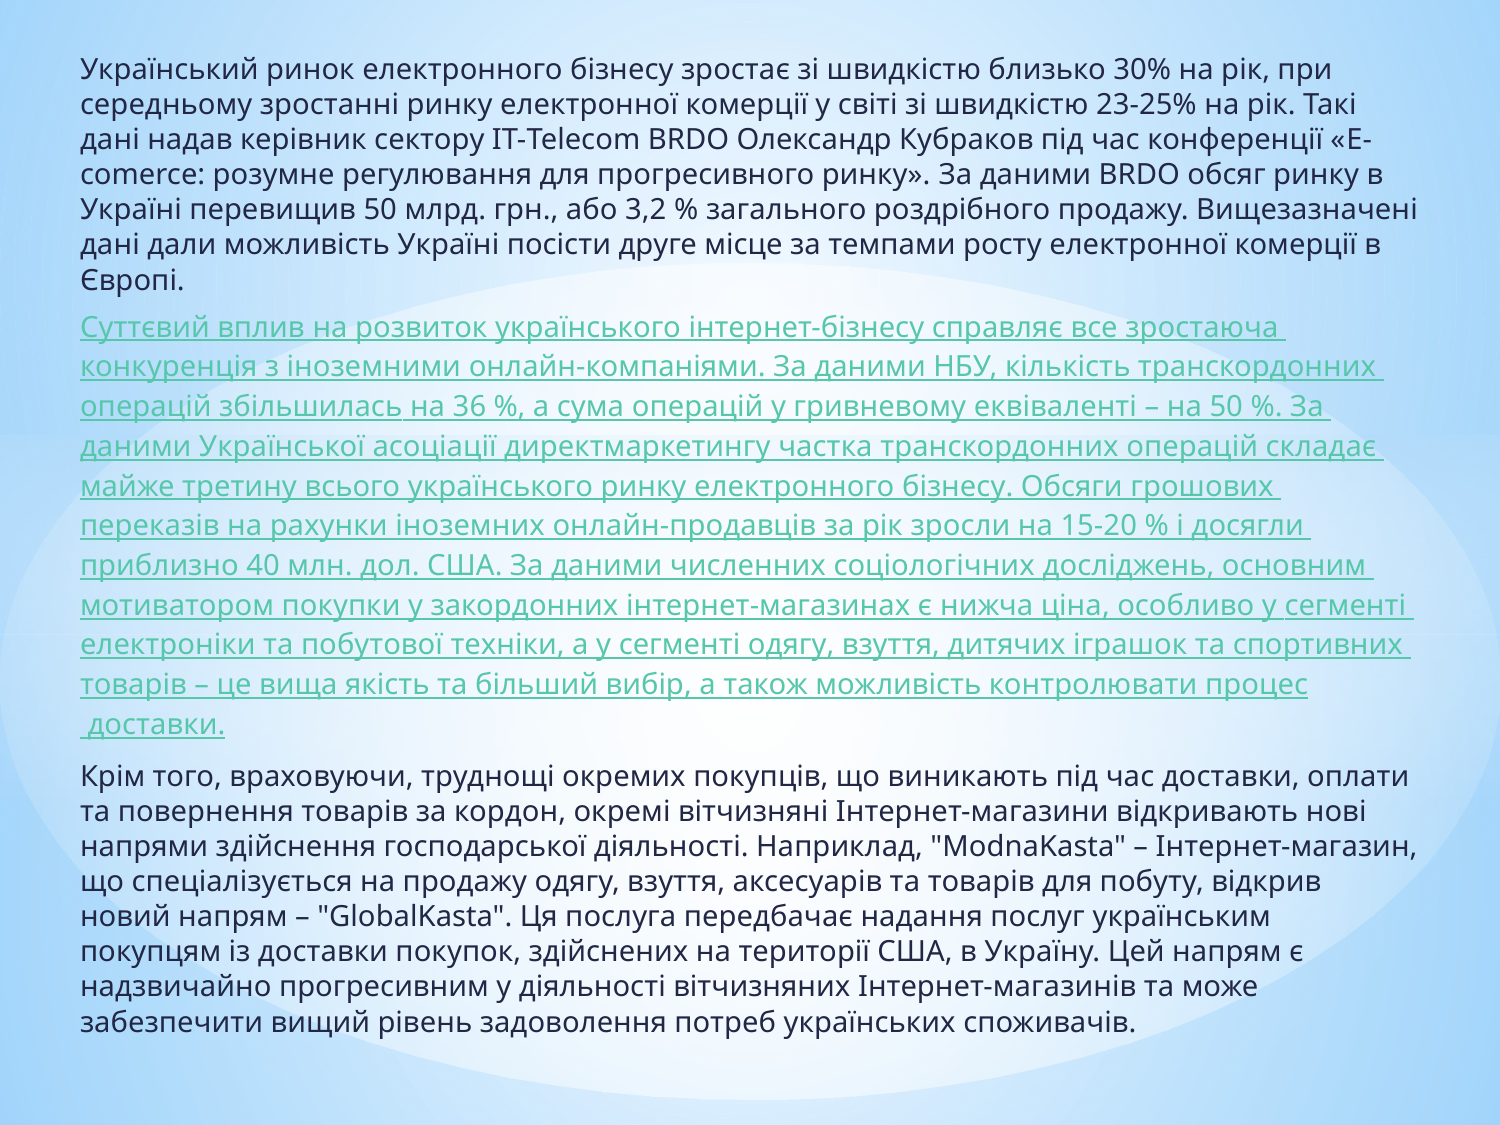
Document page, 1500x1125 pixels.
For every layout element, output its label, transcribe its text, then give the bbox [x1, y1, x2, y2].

subtitle Український ринок електронного бізнесу зростає зі швидкістю близько 30% на рік, при середньому зростанні ринку електронної комерції у світі зі швидкістю 23-25% на рік. Такі дані надав керівник сектору ІТ-Telecom BRDO Олександр Кубраков під час конференції «E-comerce: розумне регулювання для прогресивного ринку». За даними BRDO обсяг ринку в Україні перевищив 50 млрд. грн., або 3,2 % загального роздрібного продажу. Вищезазначені дані дали можливість Україні посісти друге місце за темпами росту електронної комерції в Європі. Суттєвий вплив на розвиток українського інтернет-бізнесу справляє все зростаюча конкуренція з іноземними онлайн-компаніями. За даними НБУ, кількість транскордонних операцій збільшилась на 36 %, а сума операцій у гривневому еквіваленті – на 50 %. За даними Української асоціації директмаркетингу частка транскордонних операцій складає майже третину всього українського ринку електронного бізнесу. Обсяги грошових переказів на рахунки іноземних онлайн-продавців за рік зросли на 15-20 % і досягли приблизно 40 млн. дол. США. За даними численних соціологічних досліджень, основним мотиватором покупки у закордонних інтернет-магазинах є нижча ціна, особливо у сегменті електроніки та побутової техніки, а у сегменті одягу, взуття, дитячих іграшок та спортивних товарів – це вища якість та більший вибір, а також можливість контролювати процес доставки. Крім того, враховуючи, труднощі окремих покупців, що виникають під час доставки, оплати та повернення товарів за кордон, окремі вітчизняні Інтернет-магазини відкривають нові напрями здійснення господарської діяльності. Наприклад, "ModnaKasta" – Інтернет-магазин, що спеціалізується на продажу одягу, взуття, аксесуарів та товарів для побуту, відкрив новий напрям – "GlobalKasta". Ця послуга передбачає надання послуг українським покупцям із доставки покупок, здійснених на території США, в Україну. Цей напрям є надзвичайно прогресивним у діяльності вітчизняних Інтернет-магазинів та може забезпечити вищий рівень задоволення потреб українських споживачів. [64, 42, 1436, 1071]
